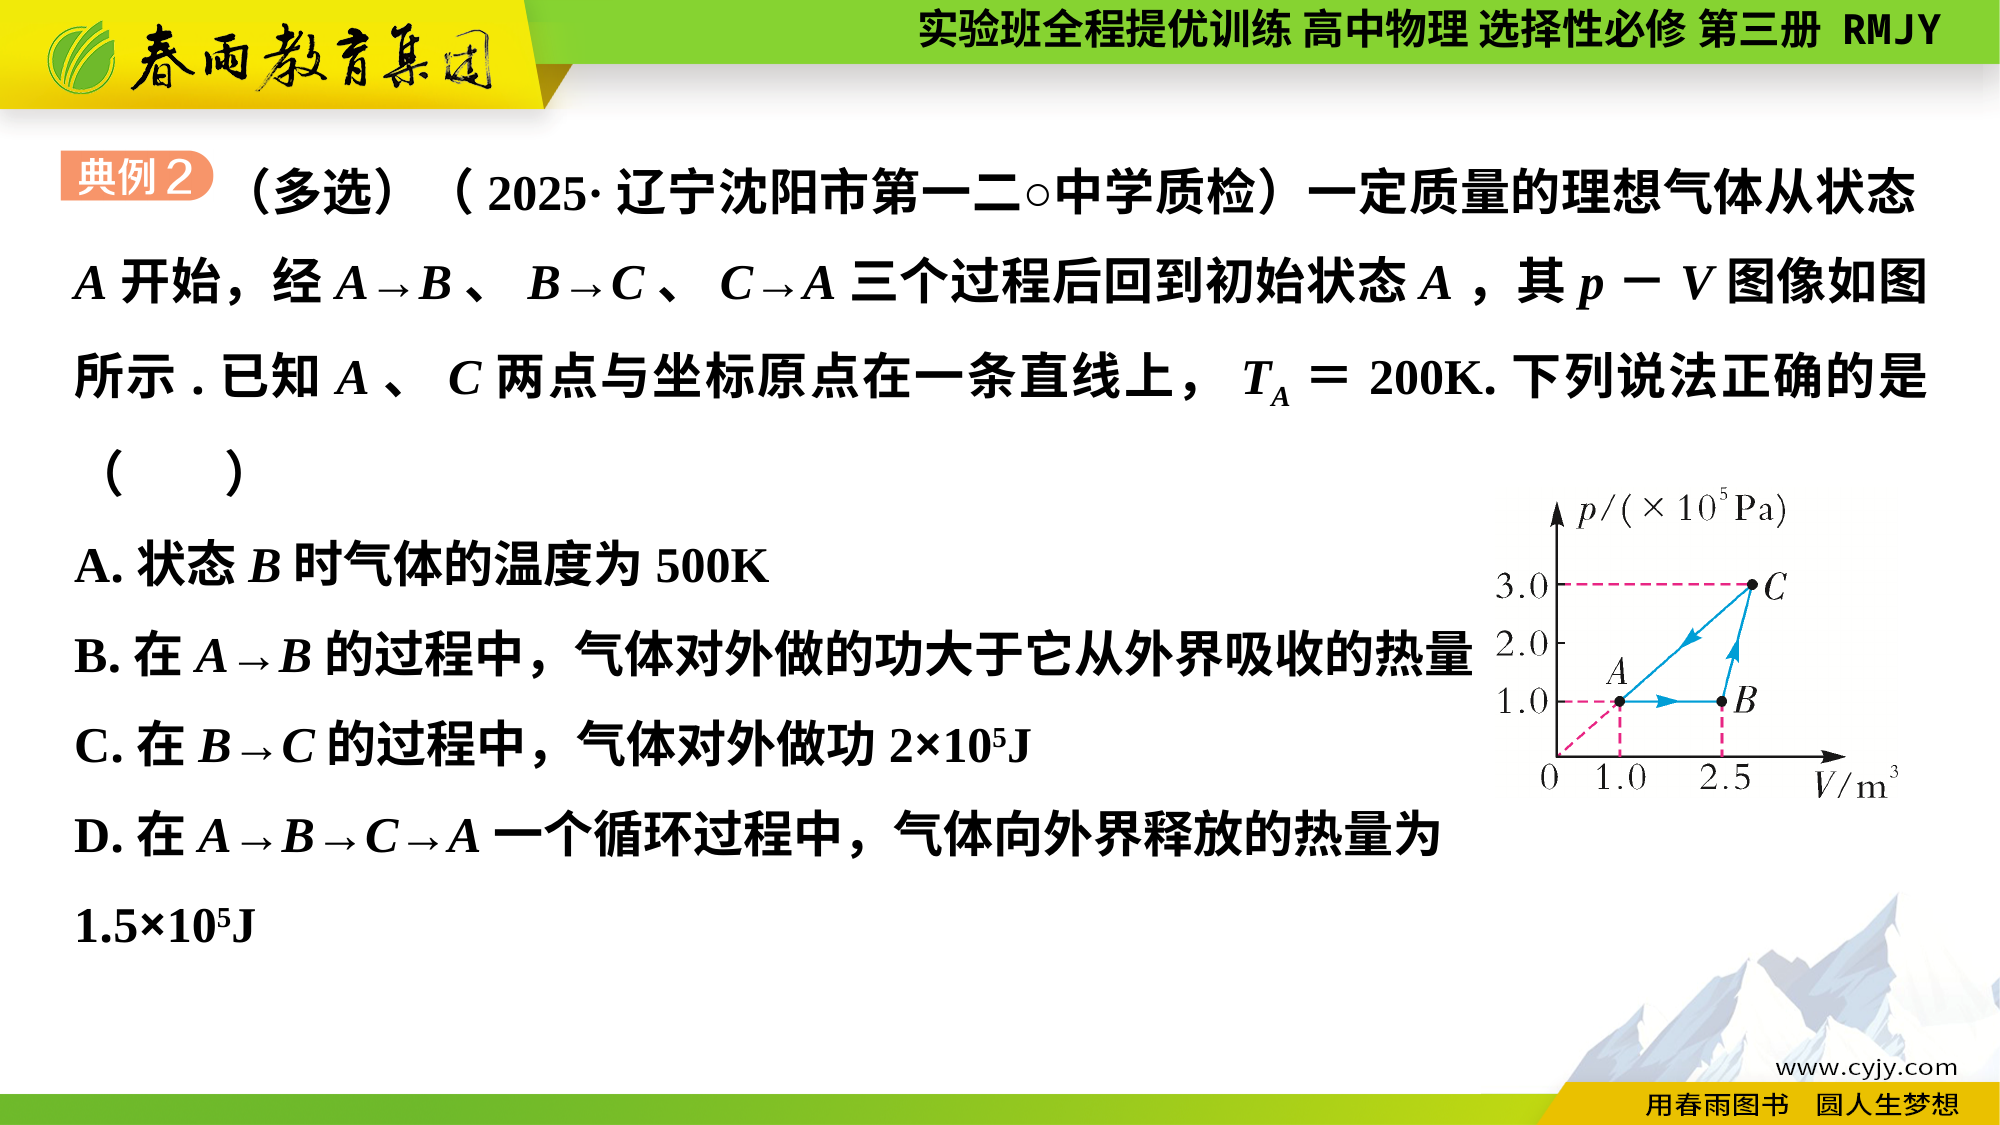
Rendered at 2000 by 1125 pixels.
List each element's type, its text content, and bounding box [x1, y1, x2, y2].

list （多选）（2025·辽宁沈阳市第一二○中学质检）一定质量的理想气体从状态A开始，经A→B、B→C、C→A三个过程后回到初始状态A，其p－V图像如图所示.已知A、C两点与坐标原点在一条直线上，TA＝200K.下列说法正确的是（ ） A.状态B时气体的温度为500K B.在A→B的过程中，气体对外做的功大于它从外界吸收的热量 C.在B→C的过程中，气体对外做功2×105J D.在A→B→C→A一个循环过程中，气体向外界释放的热量为 1.5×105J [59, 122, 1944, 854]
picture [0, 0, 2000, 1125]
